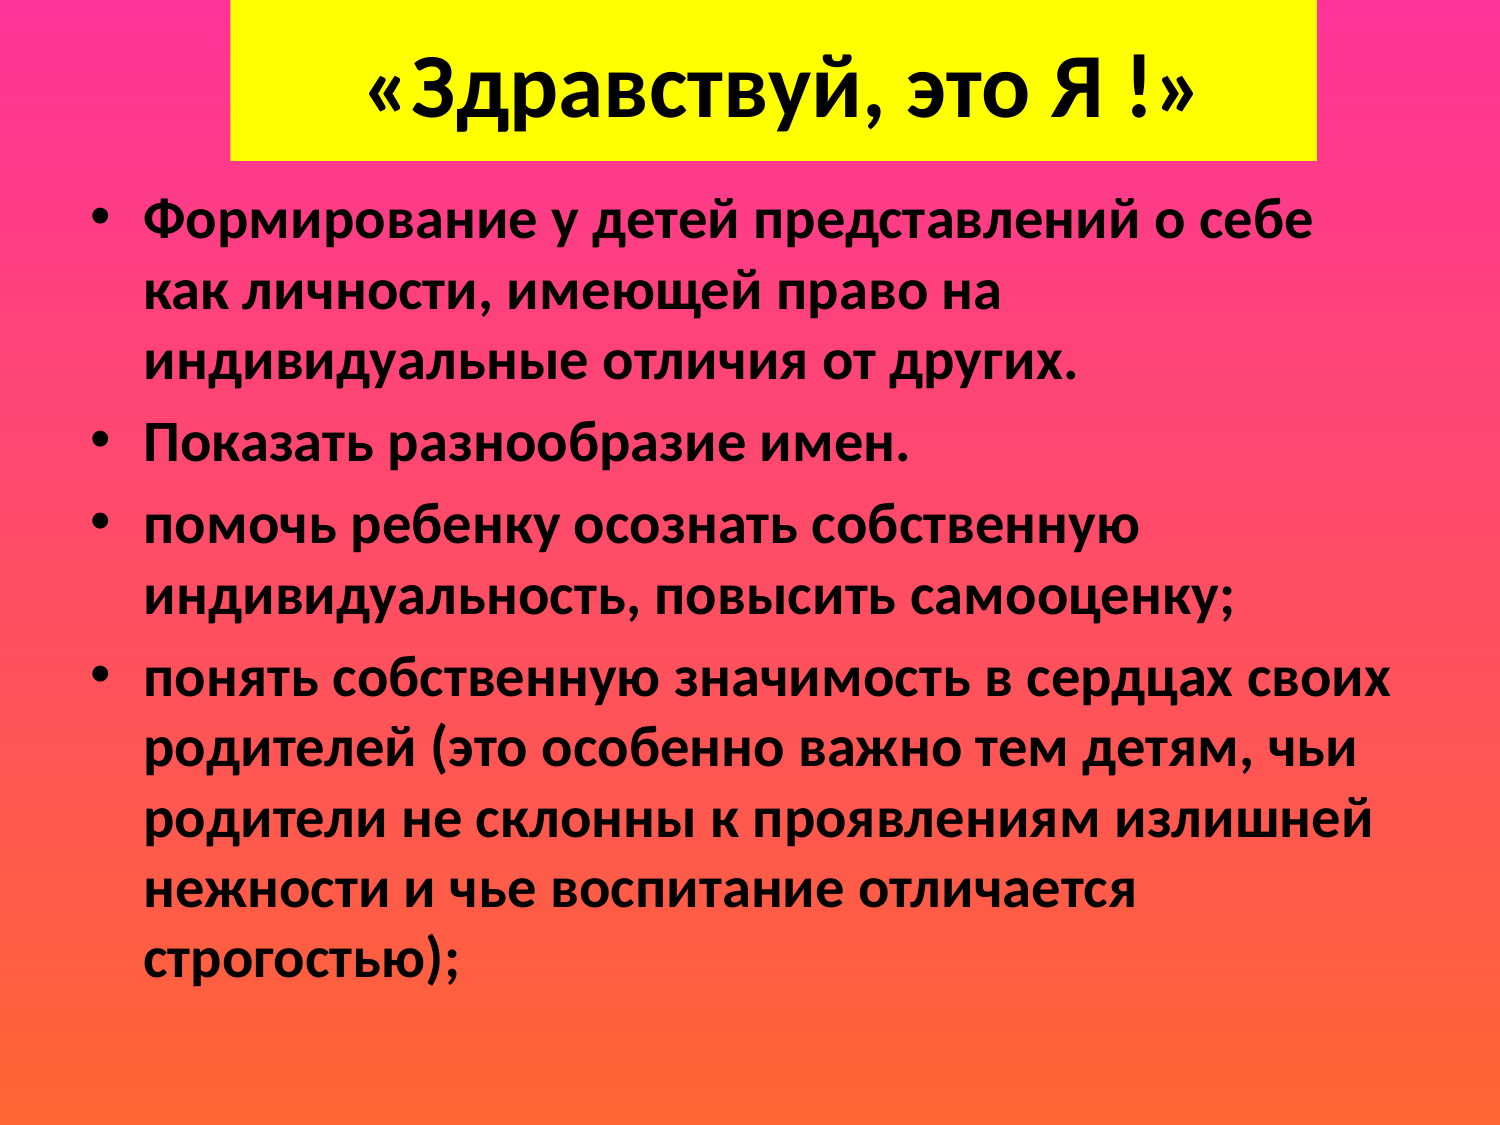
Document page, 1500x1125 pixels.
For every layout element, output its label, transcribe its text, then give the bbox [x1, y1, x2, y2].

title «Здравствуй, это Я !» [230, 0, 1317, 161]
list Формирование у детей представлений о себе как личности, имеющей право на индивидуальные отличия от других. Показать разнообразие имен. помочь ребенку осознать собственную индивидуальность, повысить самооценку; понять собственную значимость в сердцах своих родителей (это особенно важно тем детям, чьи родители не склонны к проявлениям излишней нежности и чье воспитание отличается строгостью); [75, 172, 1425, 1005]
